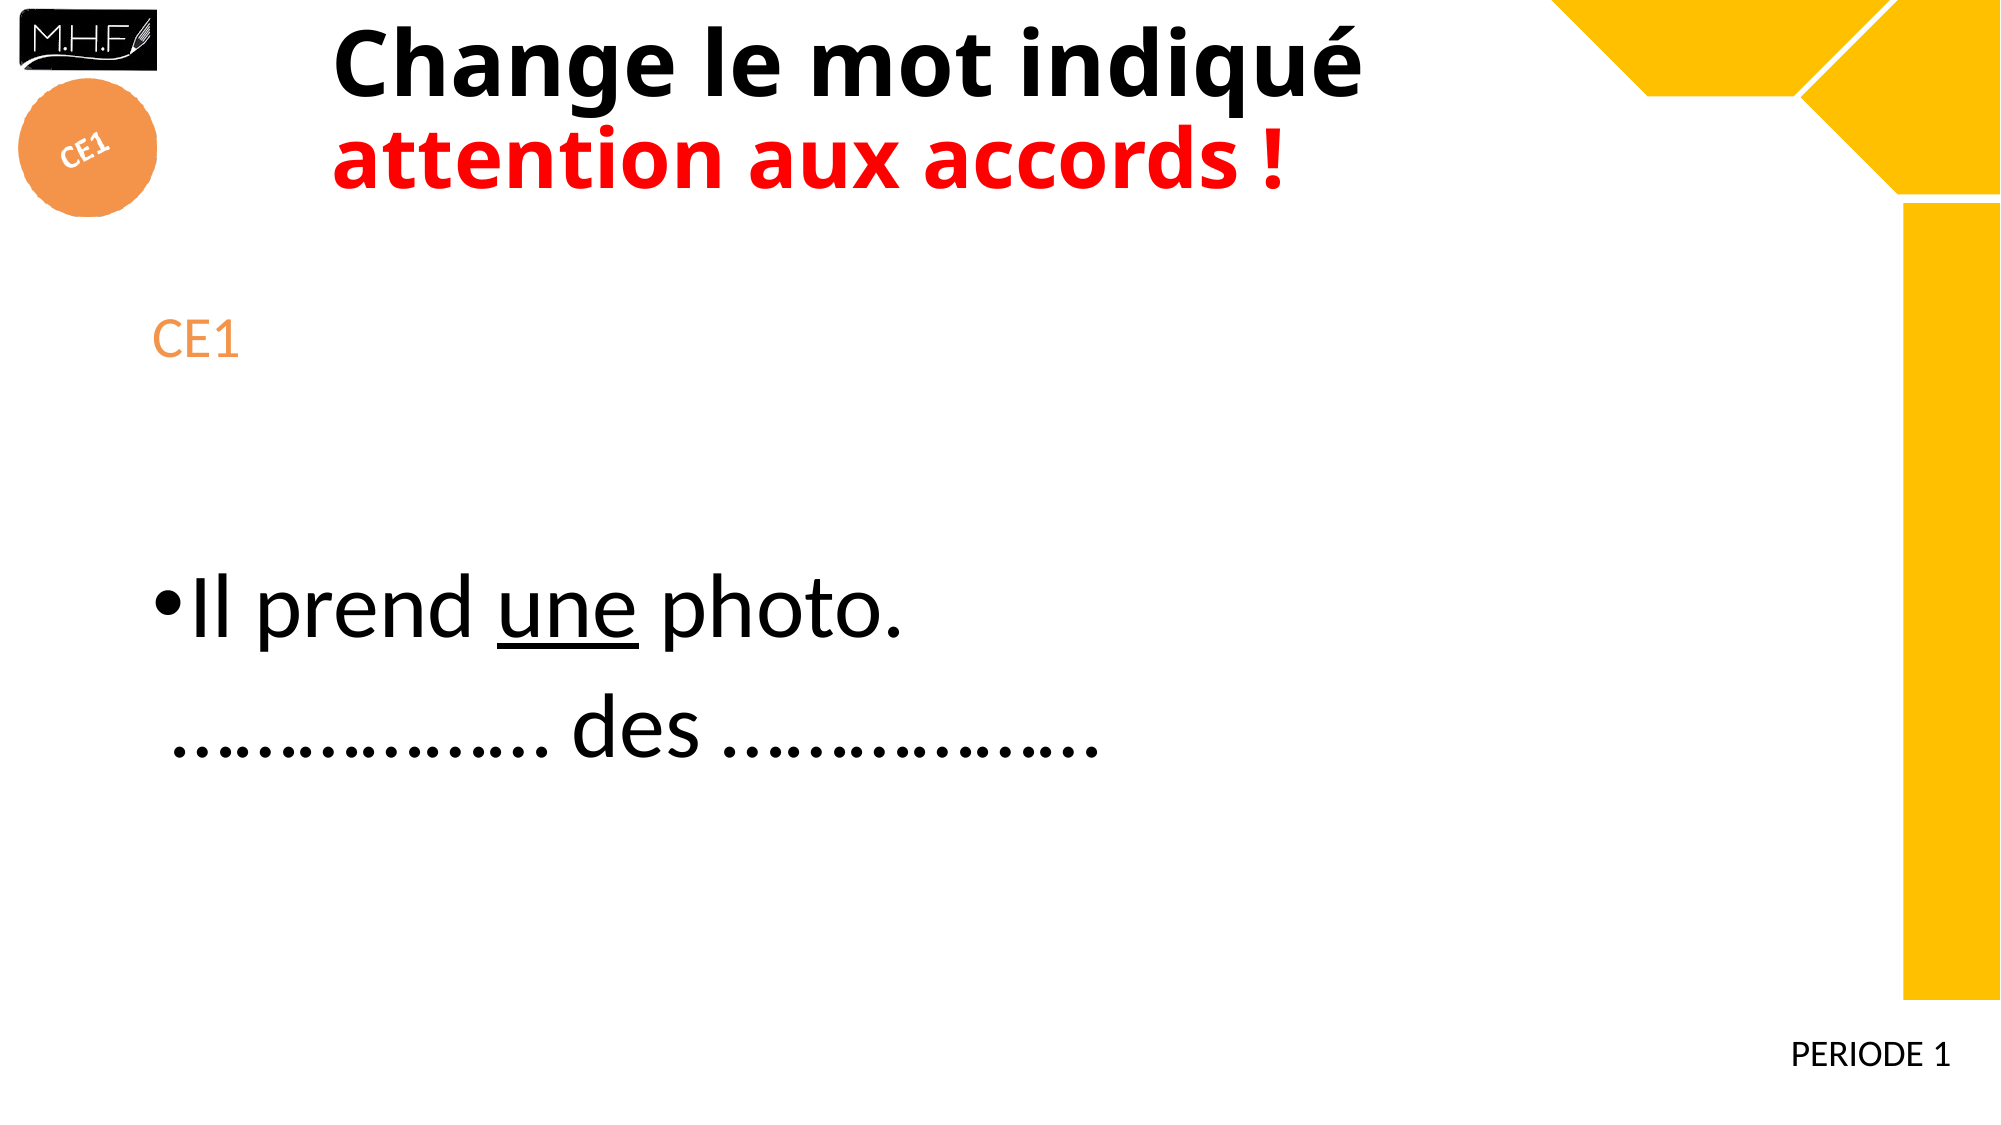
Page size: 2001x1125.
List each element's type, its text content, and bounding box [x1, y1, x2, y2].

text_box [1549, 0, 1892, 98]
list CE1 Il prend une photo. ……………… des ……………… [137, 299, 1863, 1014]
title Change le mot indiqué attention aux accords ! [316, 3, 1863, 221]
picture [16, 7, 157, 74]
picture [18, 78, 157, 218]
text_box [1799, 0, 2000, 196]
text_box [1902, 202, 2000, 1001]
text_box PERIODE 1 [1362, 1021, 1967, 1082]
